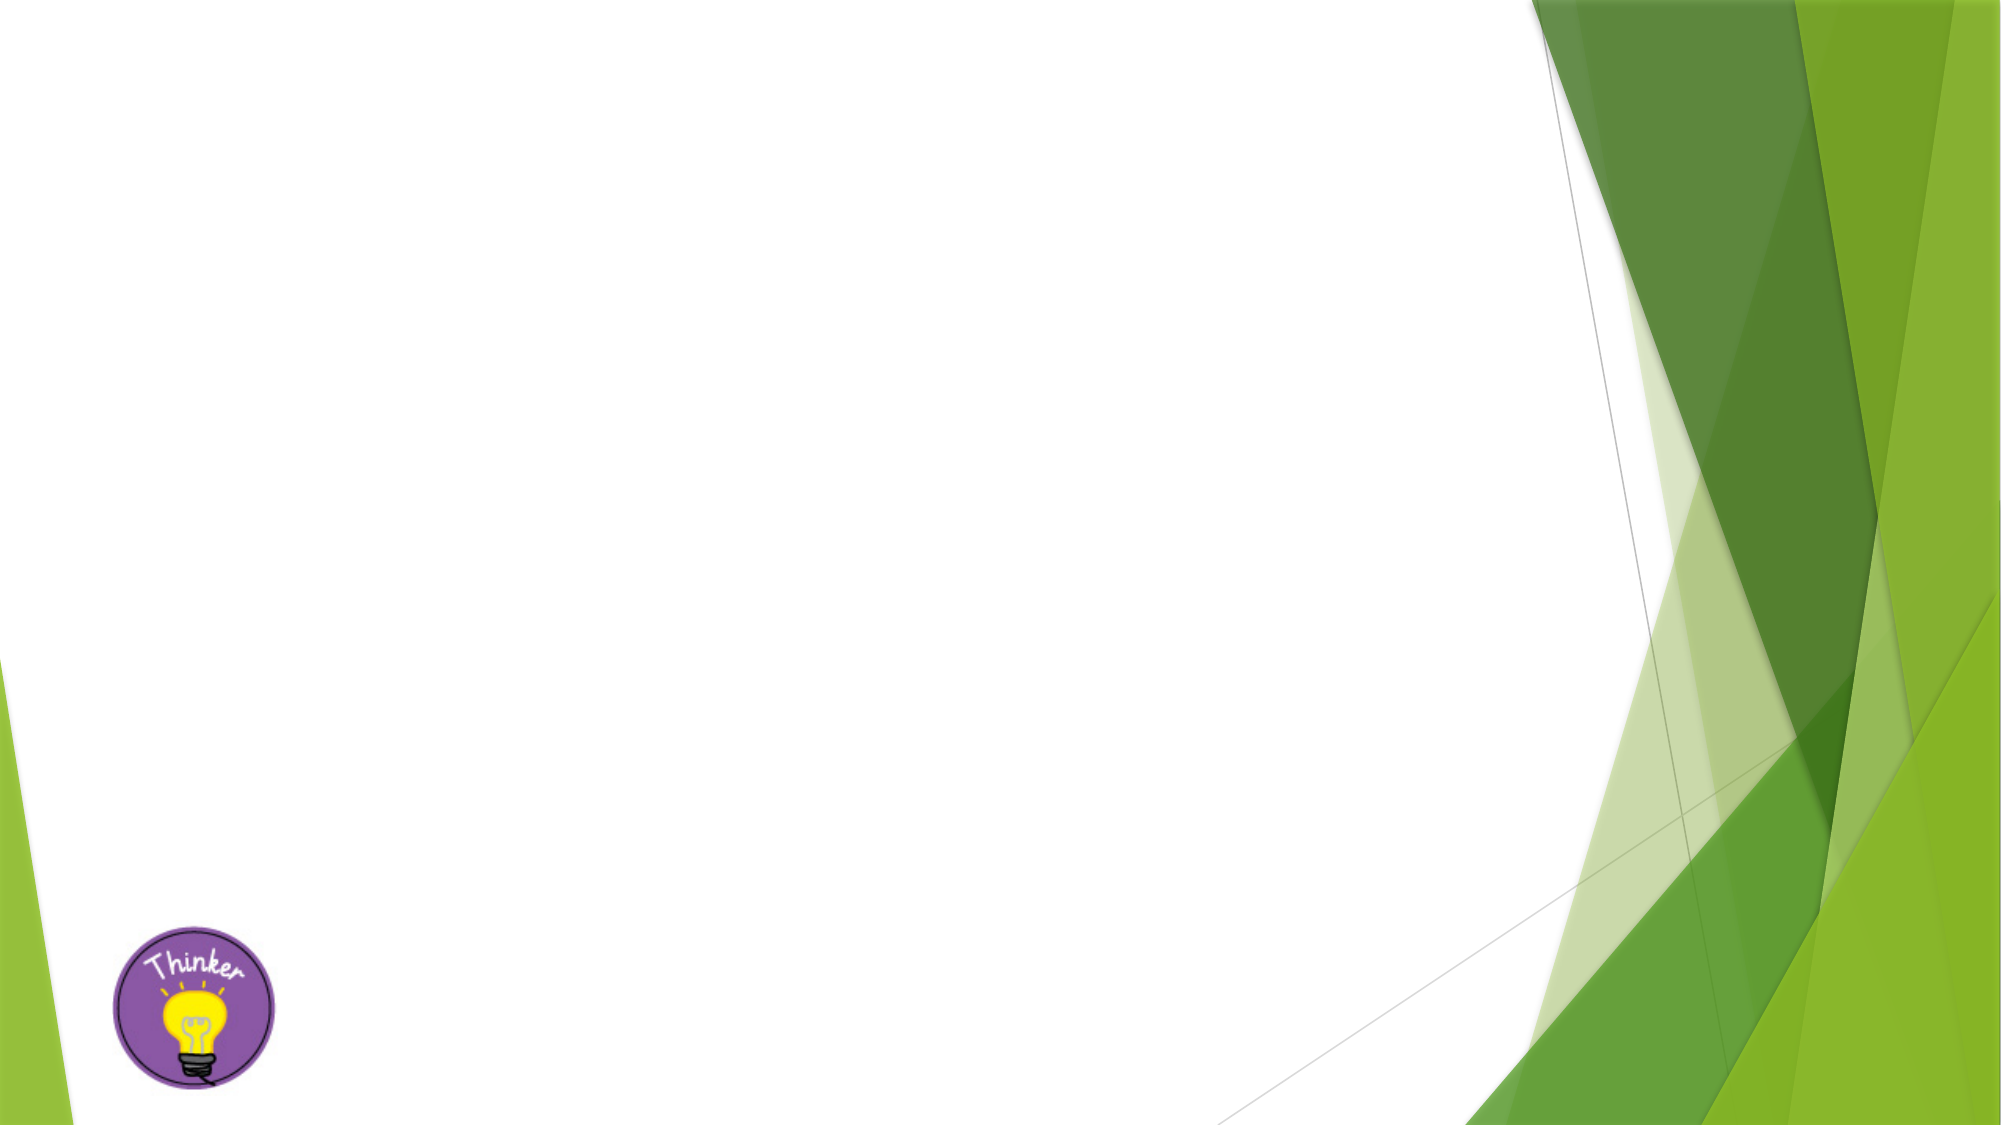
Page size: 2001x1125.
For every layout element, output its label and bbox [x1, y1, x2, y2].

picture [111, 920, 279, 1097]
